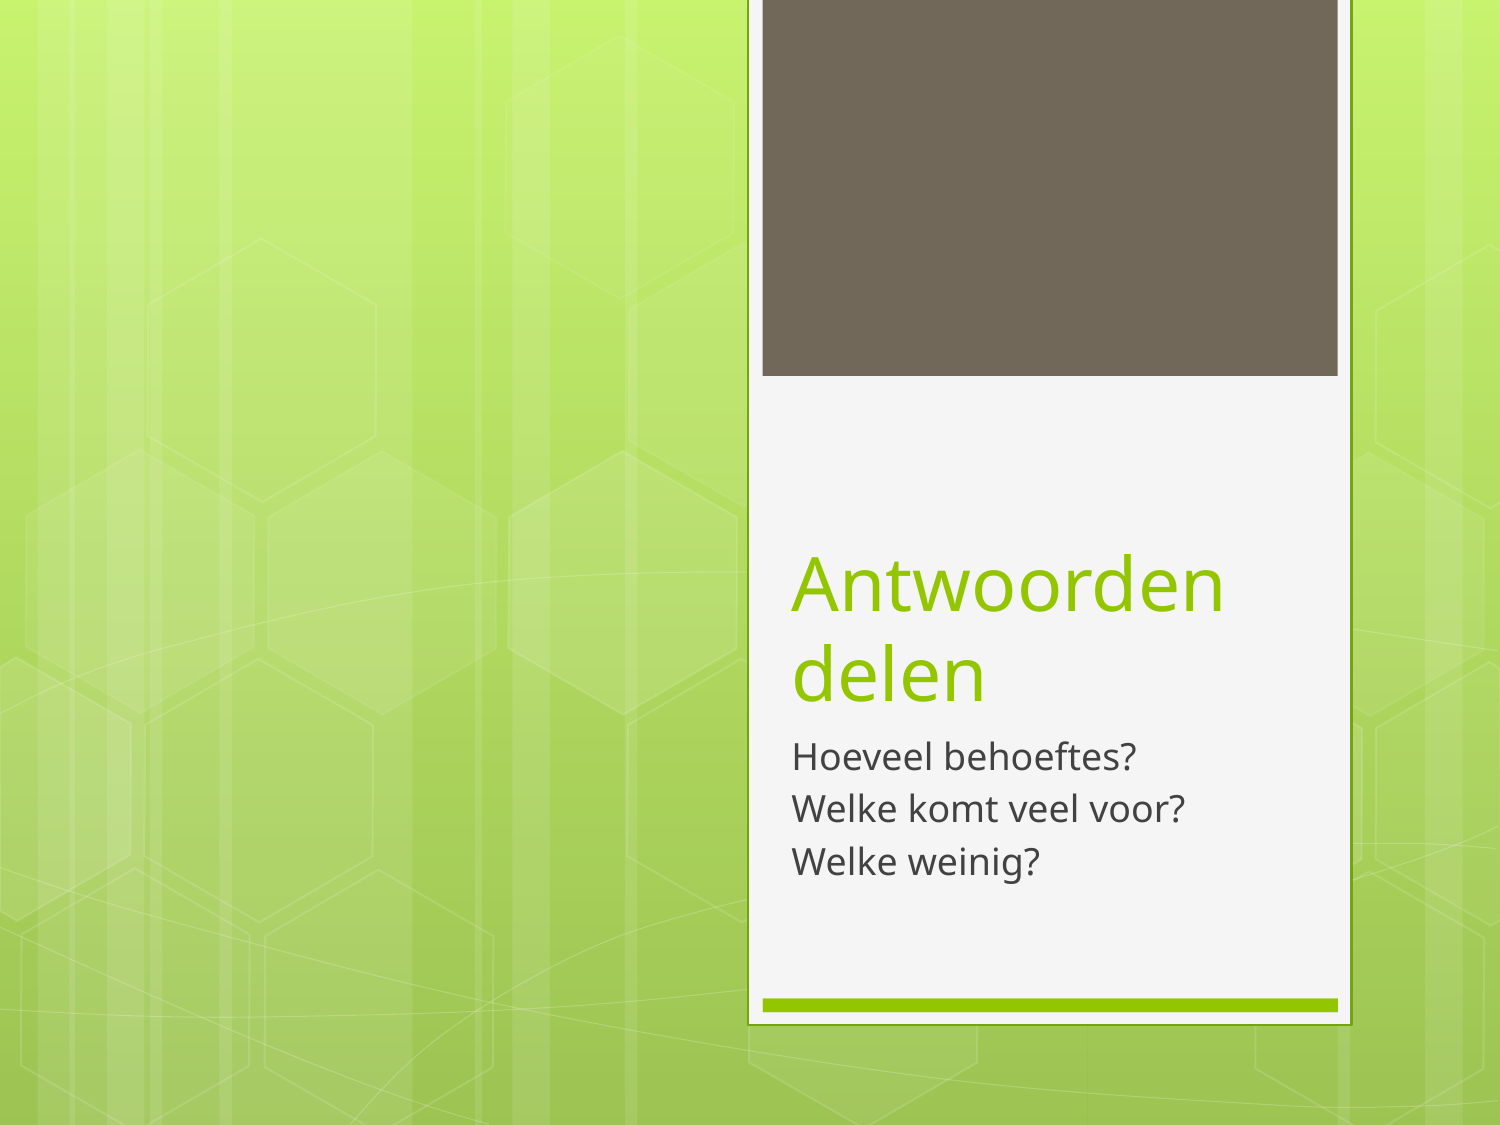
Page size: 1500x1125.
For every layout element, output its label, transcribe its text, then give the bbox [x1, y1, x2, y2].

subtitle Hoeveel behoeftes? Welke komt veel voor? Welke weinig? [776, 725, 1320, 933]
title Antwoorden delen [776, 444, 1320, 724]
